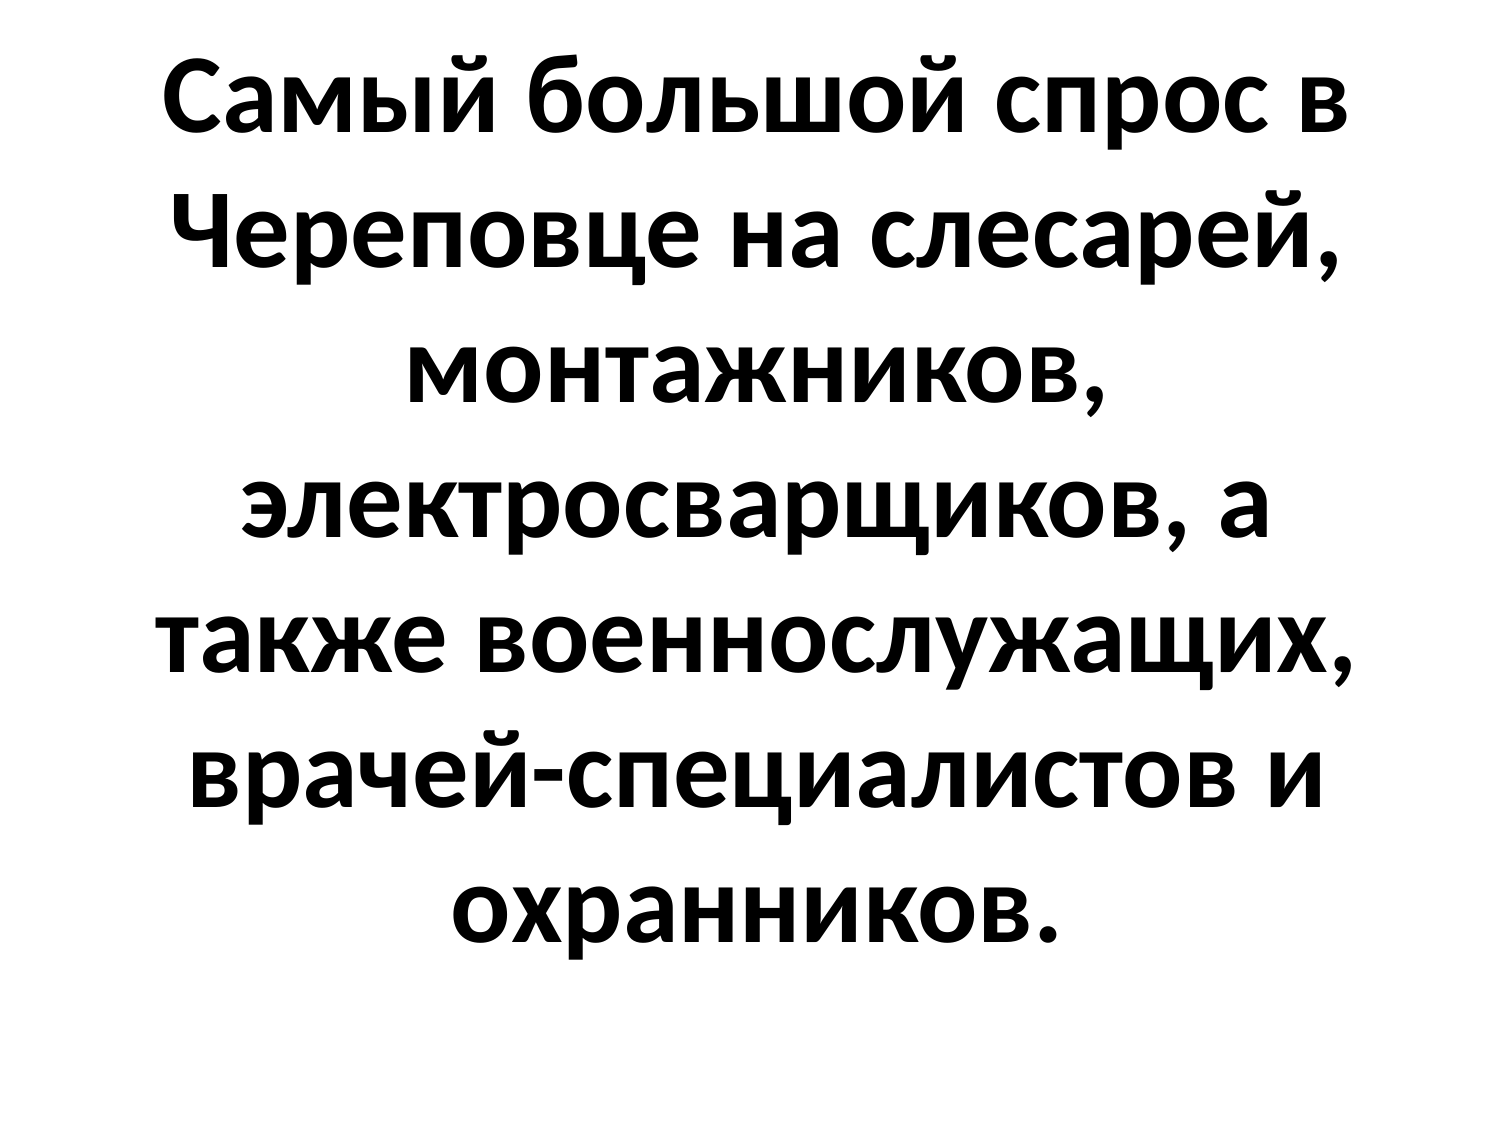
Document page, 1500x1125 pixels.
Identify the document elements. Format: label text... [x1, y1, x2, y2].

title Самый большой спрос в Череповце на слесарей, монтажников, электросварщиков, а также военнослужащих, врачей-специалистов и охранников. [82, 398, 1432, 586]
